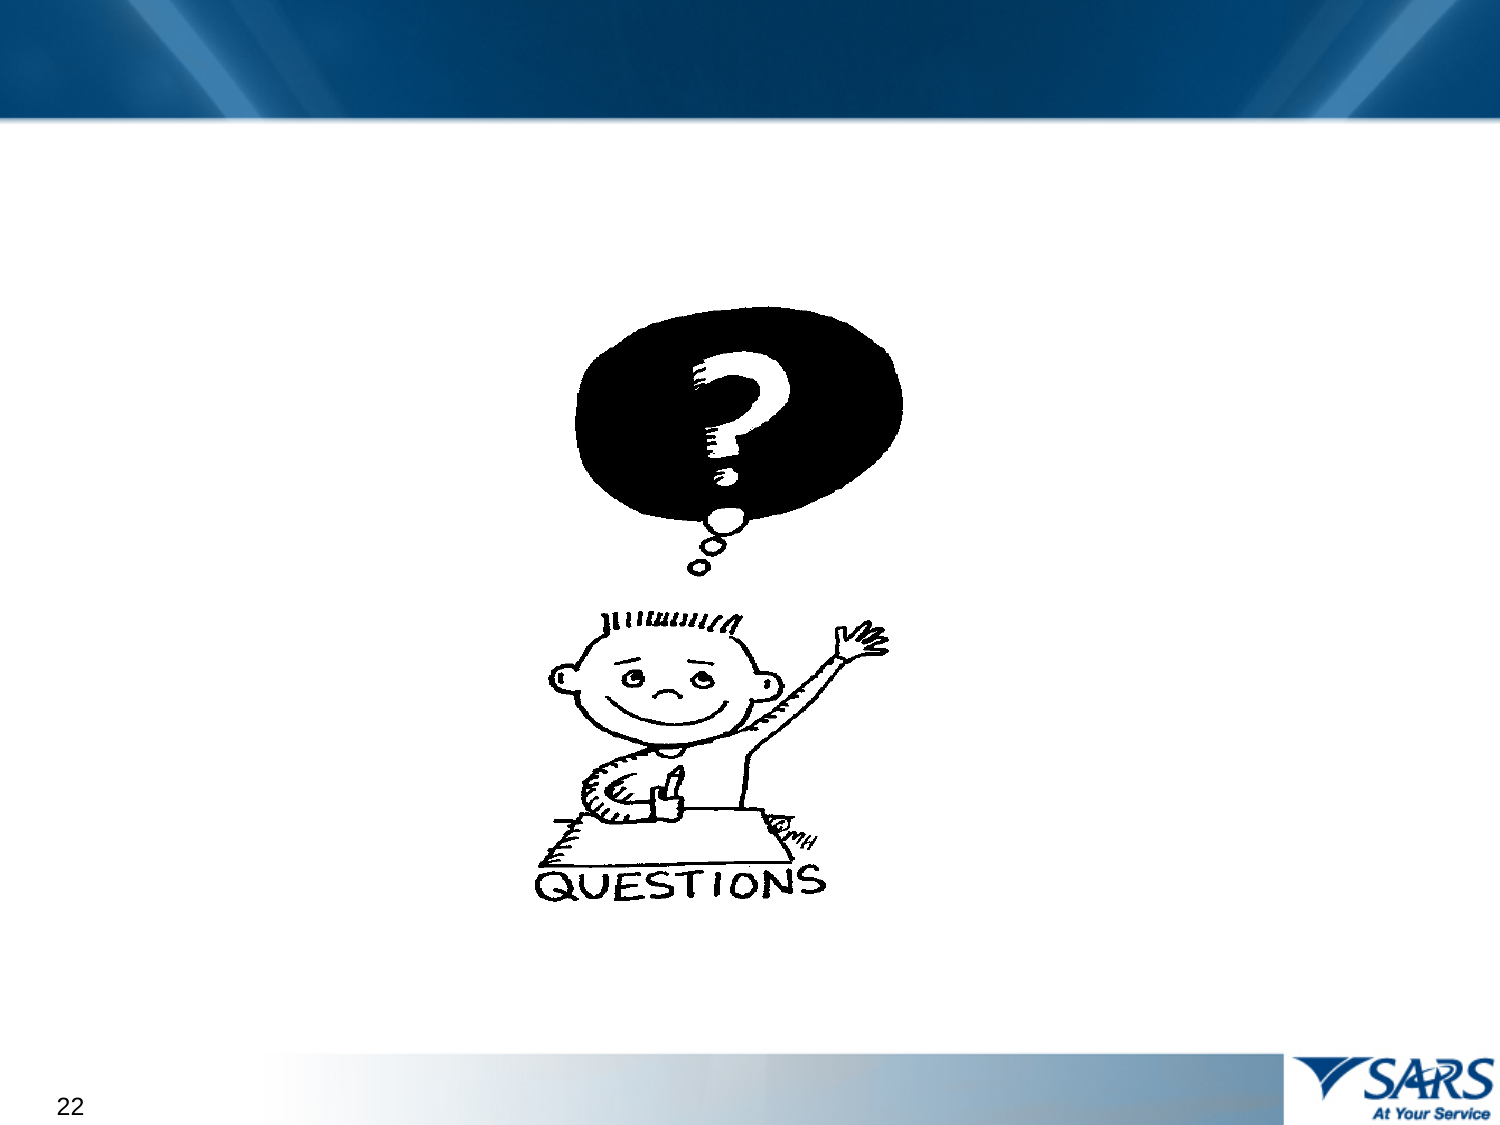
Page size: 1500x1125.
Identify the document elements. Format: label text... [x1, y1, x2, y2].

picture [0, 0, 1500, 1125]
slide_number 22 [0, 1089, 142, 1121]
